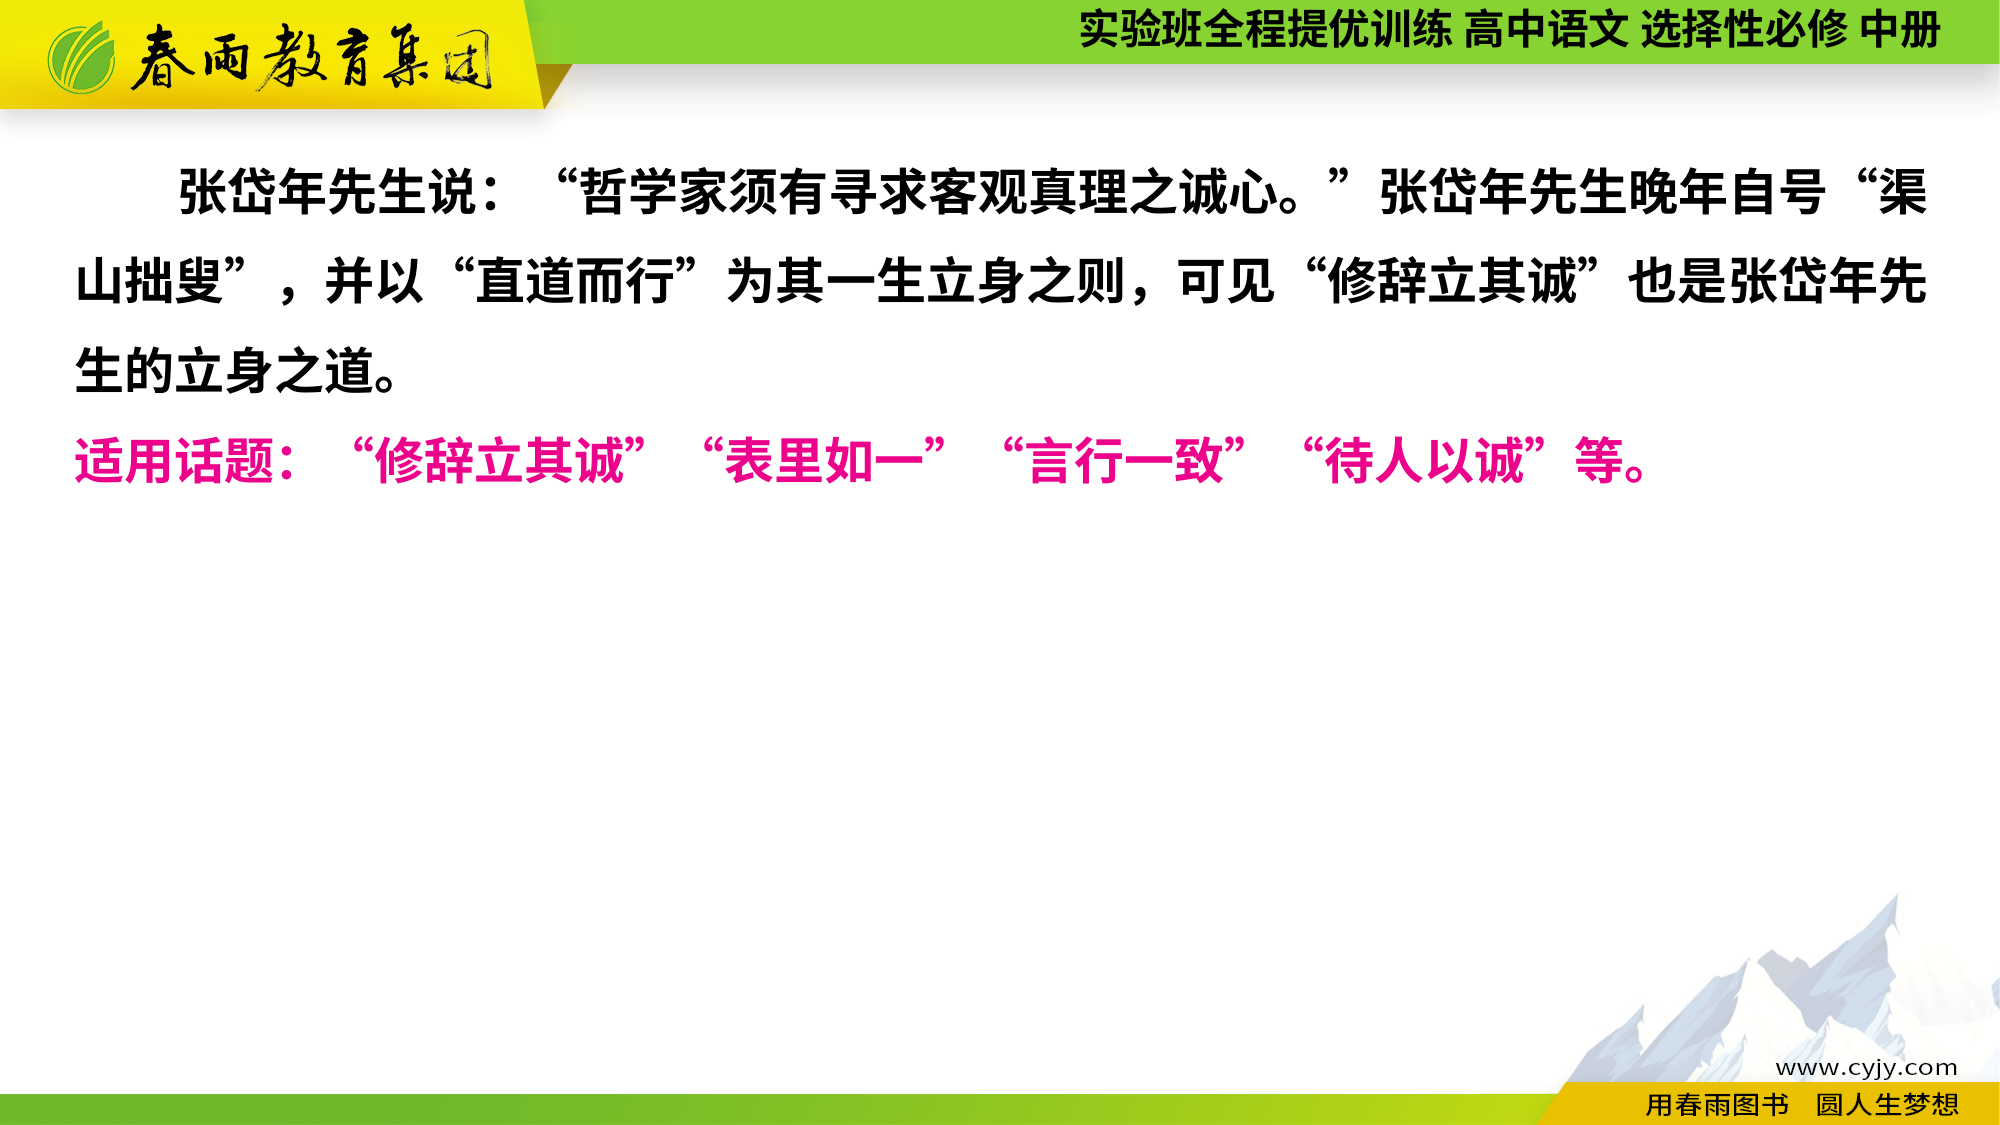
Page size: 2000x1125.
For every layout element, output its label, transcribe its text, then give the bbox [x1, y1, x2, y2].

list 张岱年先生说：“哲学家须有寻求客观真理之诚心。”张岱年先生晚年自号“渠山拙叟”，并以“直道而行”为其一生立身之则，可见“修辞立其诚”也是张岱年先生的立身之道。 适用话题：“修辞立其诚”“表里如一”“言行一致”“待人以诚”等。 [59, 122, 1944, 490]
picture [0, 0, 2000, 1125]
